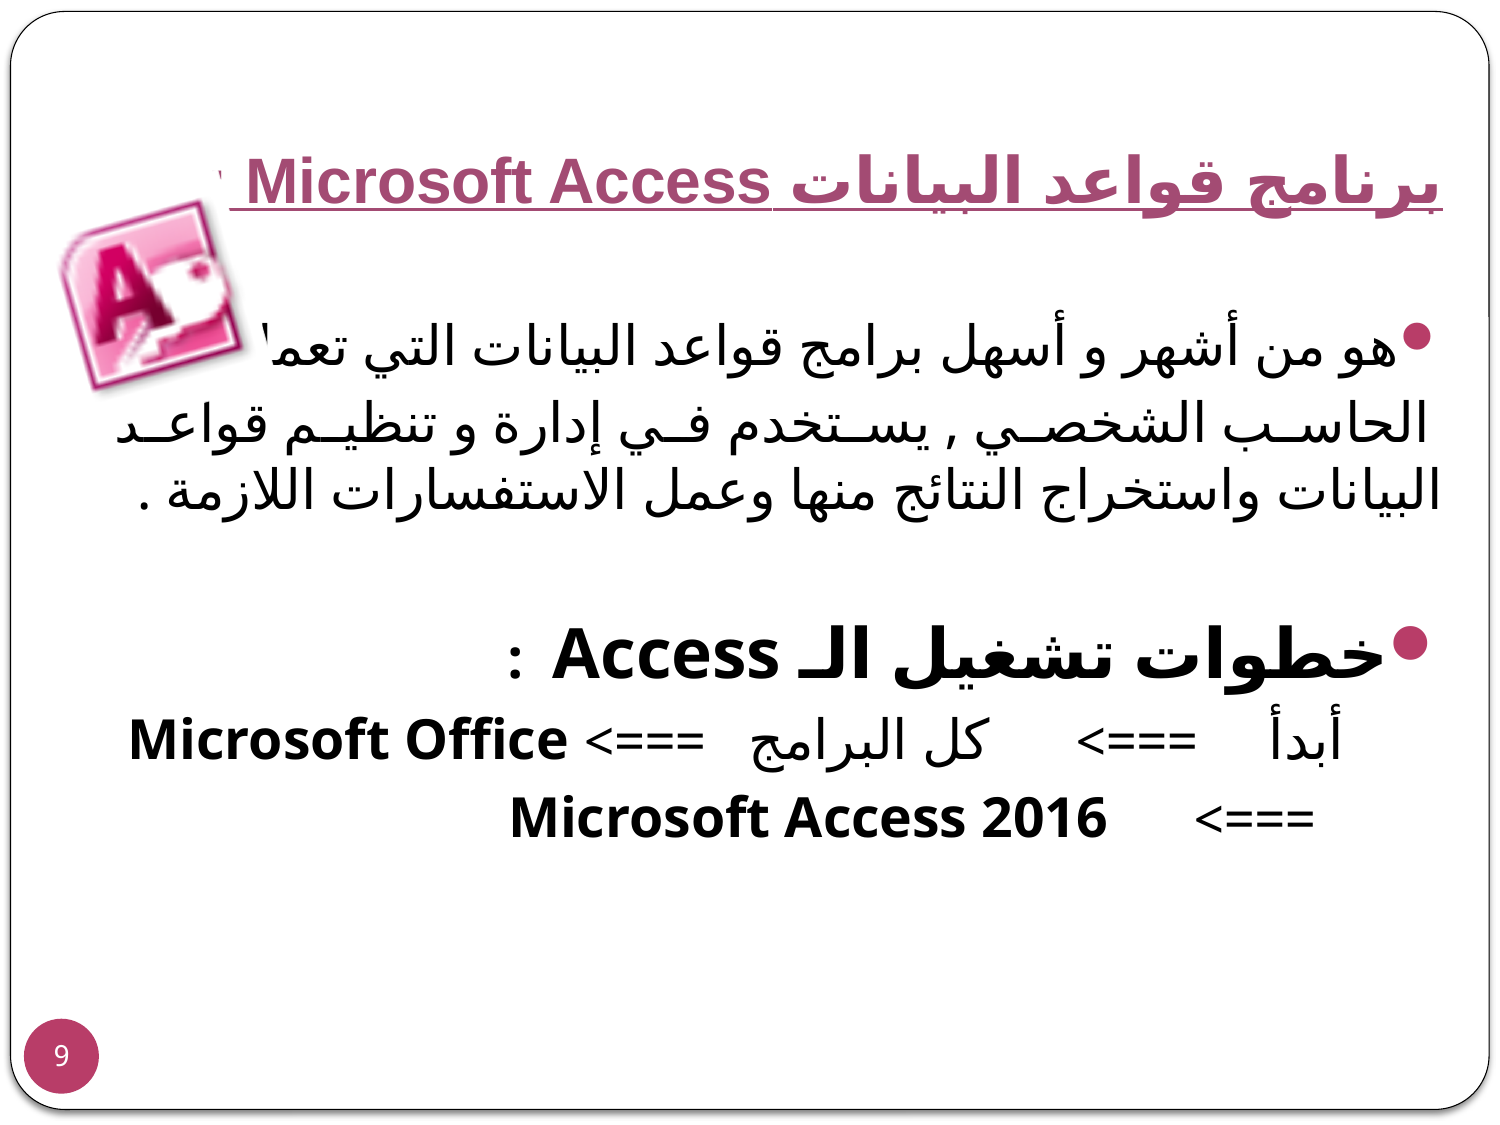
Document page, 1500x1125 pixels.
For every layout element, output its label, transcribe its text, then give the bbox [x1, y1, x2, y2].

slide_number 9 [23, 1018, 99, 1094]
title برنامج قواعد البيانات Microsoft Access : [183, 84, 1458, 232]
picture [18, 170, 277, 437]
list هو من أشهر و أسهل برامج قواعد البيانات التي تعمل على الحاسب الشخصي , يستخدم في إدارة و تنظيم قواعد البيانات واستخراج النتائج منها وعمل الاستفسارات اللازمة . خطوات تشغيل الـ Access : أبدأ ===> كل البرامج ===> Microsoft Office ===> Microsoft Access 2016 [100, 302, 1459, 917]
